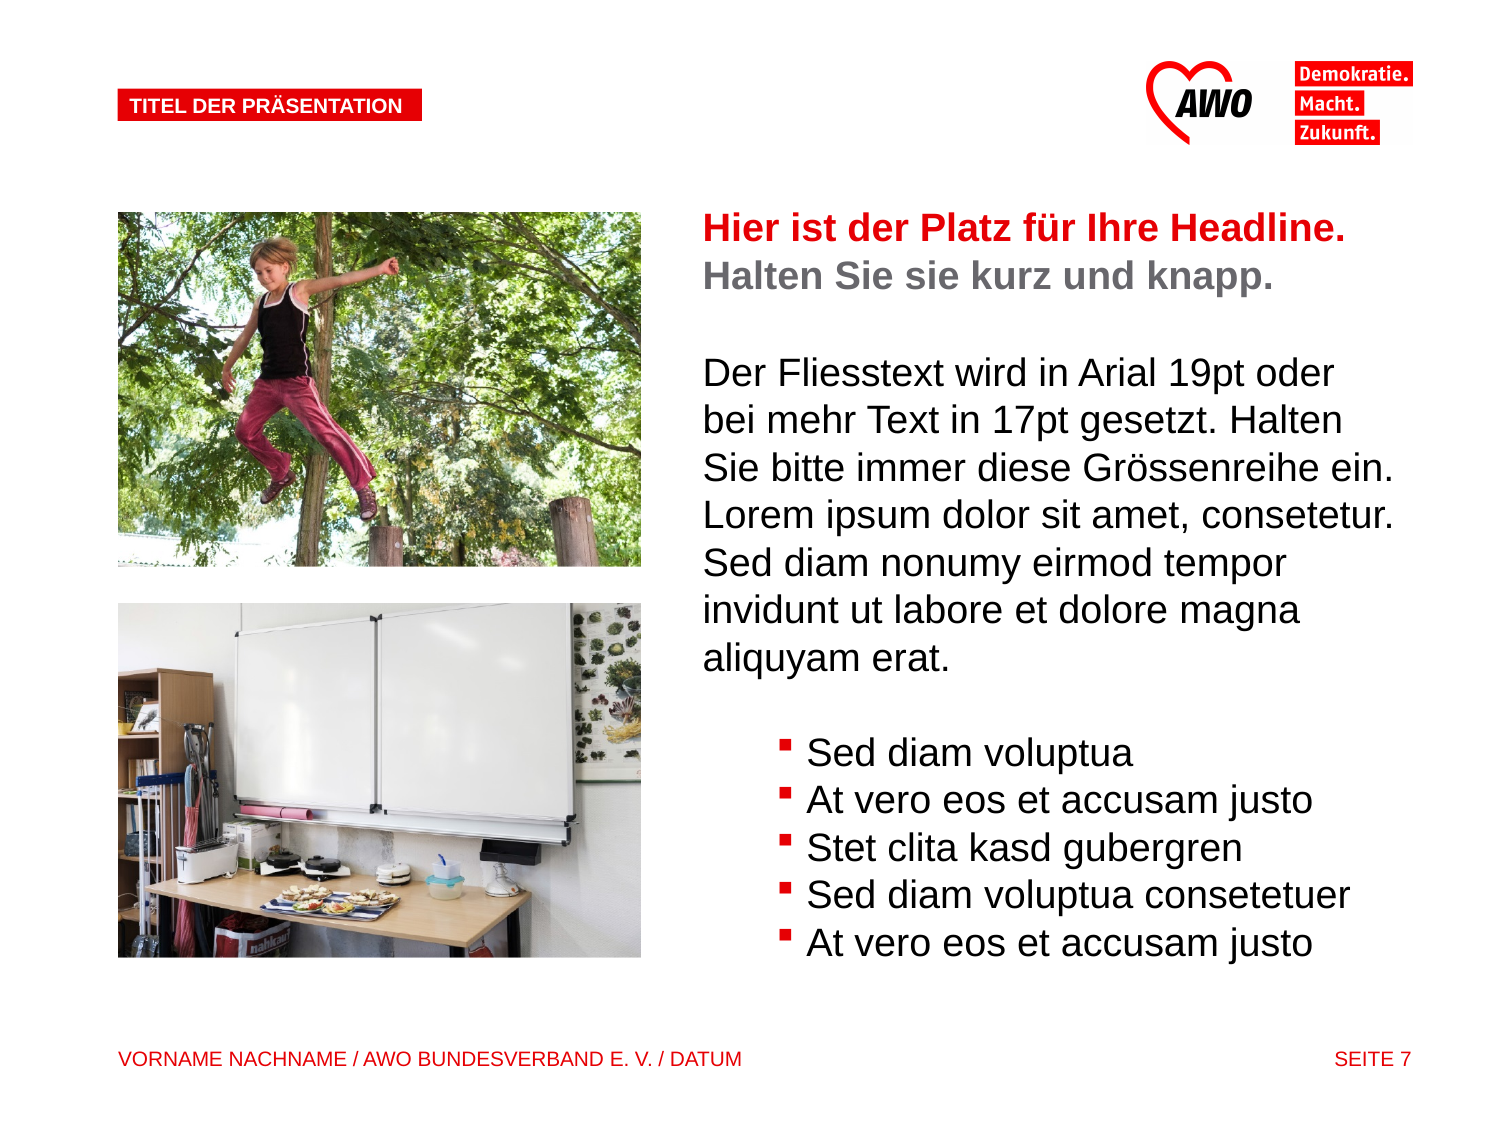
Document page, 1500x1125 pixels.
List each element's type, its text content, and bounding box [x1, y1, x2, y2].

slide_number SEITE 7 [1327, 1045, 1412, 1072]
list Titel der Präsentation [117, 88, 422, 121]
picture [117, 602, 641, 958]
list Der Fliesstext wird in Arial 19pt oder bei mehr Text in 17pt gesetzt. Halten Sie bitte immer diese Grössenreihe ein. Lorem ipsum dolor sit amet, consetetur. Sed diam nonumy eirmod tempor invidunt ut labore et dolore magna aliquyam erat. Sed diam voluptua At vero eos et accusam justo Stet clita kasd gubergren Sed diam voluptua consetetuer At vero eos et accusam justo [702, 346, 1412, 960]
footer VORNAME NACHNAME / AWO BUNDESVERBAND E. V. / DATUM [118, 1045, 1211, 1072]
picture [117, 211, 641, 567]
title Hier ist der Platz für Ihre Headline. Halten Sie sie kurz und knapp. [702, 202, 1412, 299]
picture [1146, 61, 1413, 145]
